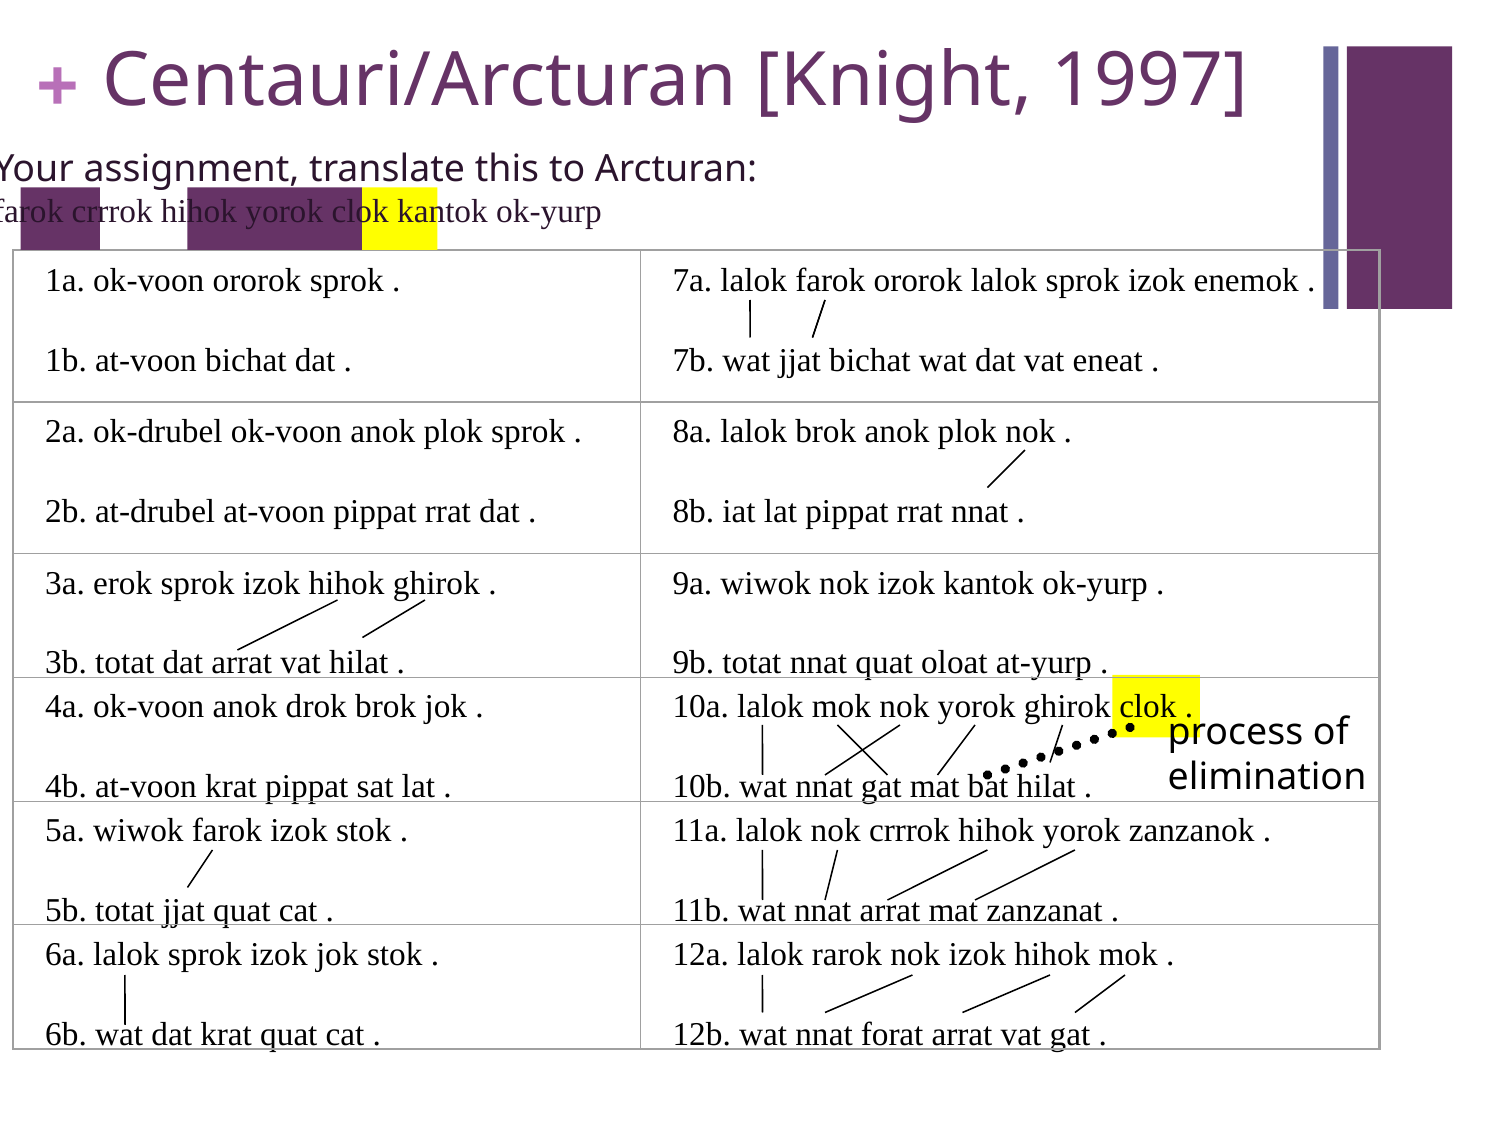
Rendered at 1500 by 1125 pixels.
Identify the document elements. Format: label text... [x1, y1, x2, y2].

text_box [362, 237, 438, 246]
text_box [11, 249, 1381, 1050]
text_box [20, 237, 100, 246]
title Centauri/Arcturan [Knight, 1997] [87, 22, 1475, 161]
text_box [187, 237, 362, 246]
text_box Your assignment, translate this to Arcturan: farok crrrok hihok yorok clok kantok ok-yurp [0, 136, 812, 237]
